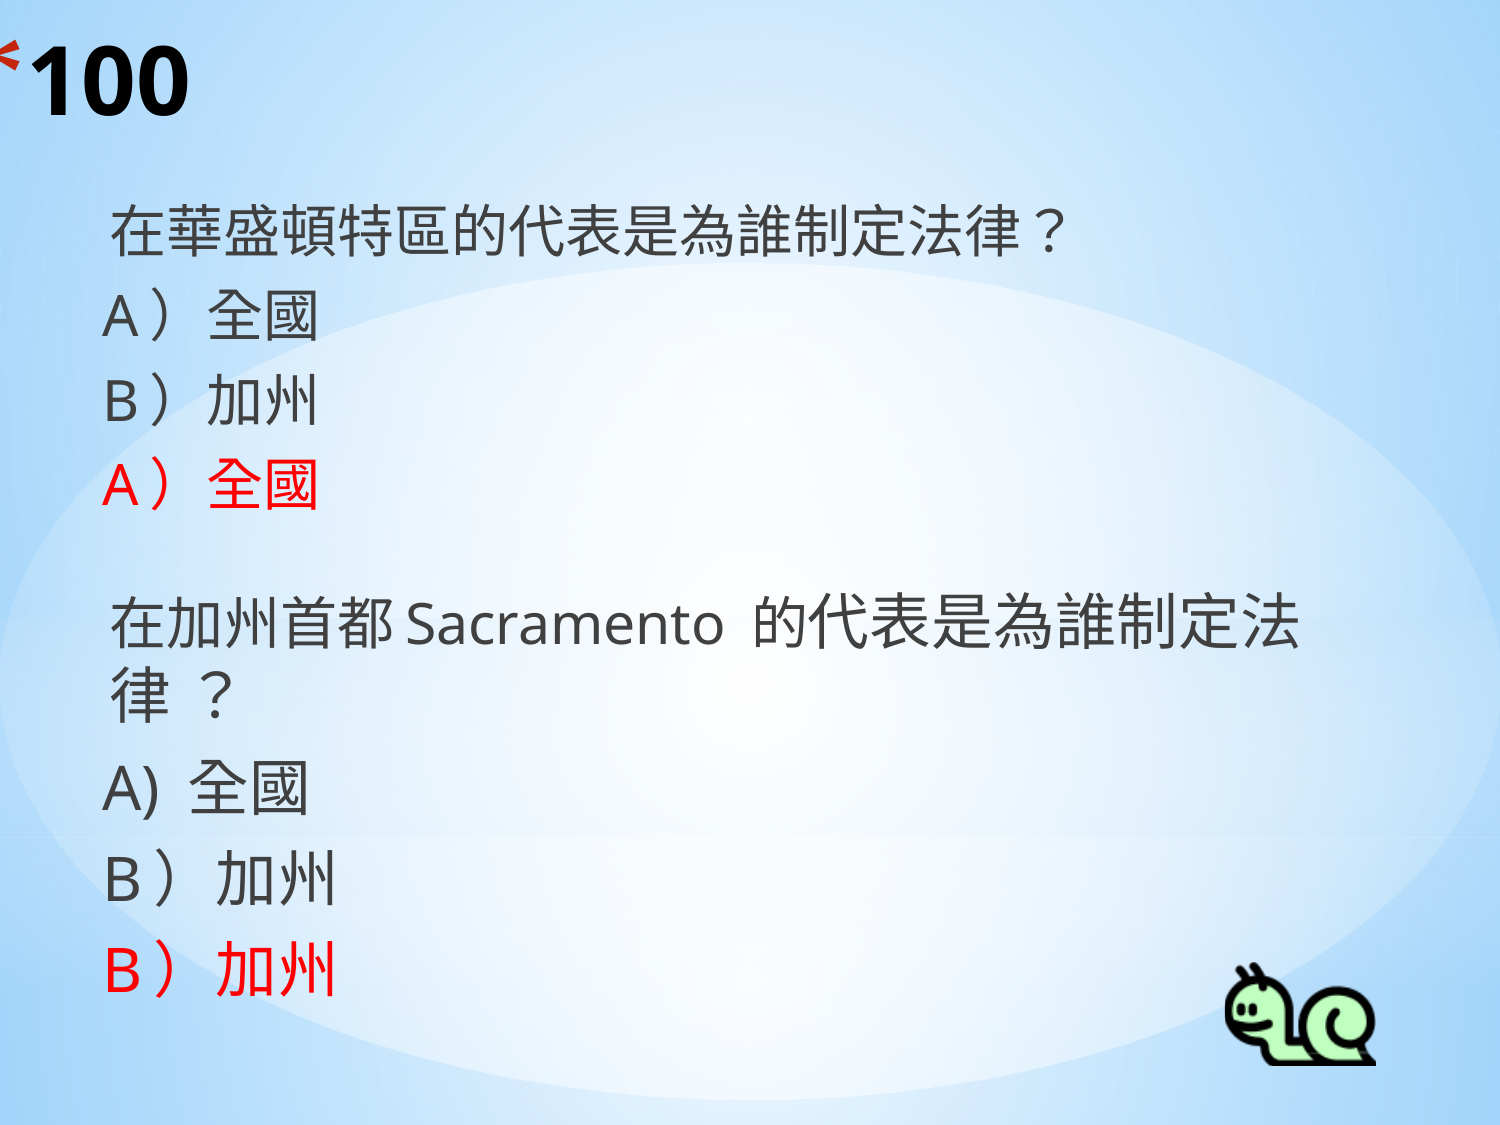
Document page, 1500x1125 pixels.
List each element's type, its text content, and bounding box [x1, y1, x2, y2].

title 100 [0, 12, 288, 138]
list 在華盛頓特區的代表是為誰制定法律？ A）全國 B）加州 A）全國 在加州首都Sacramento 的代表是為誰制定法律 ？ A) 全國 B）加州 B）加州 [87, 187, 1363, 1013]
picture [1224, 962, 1377, 1067]
